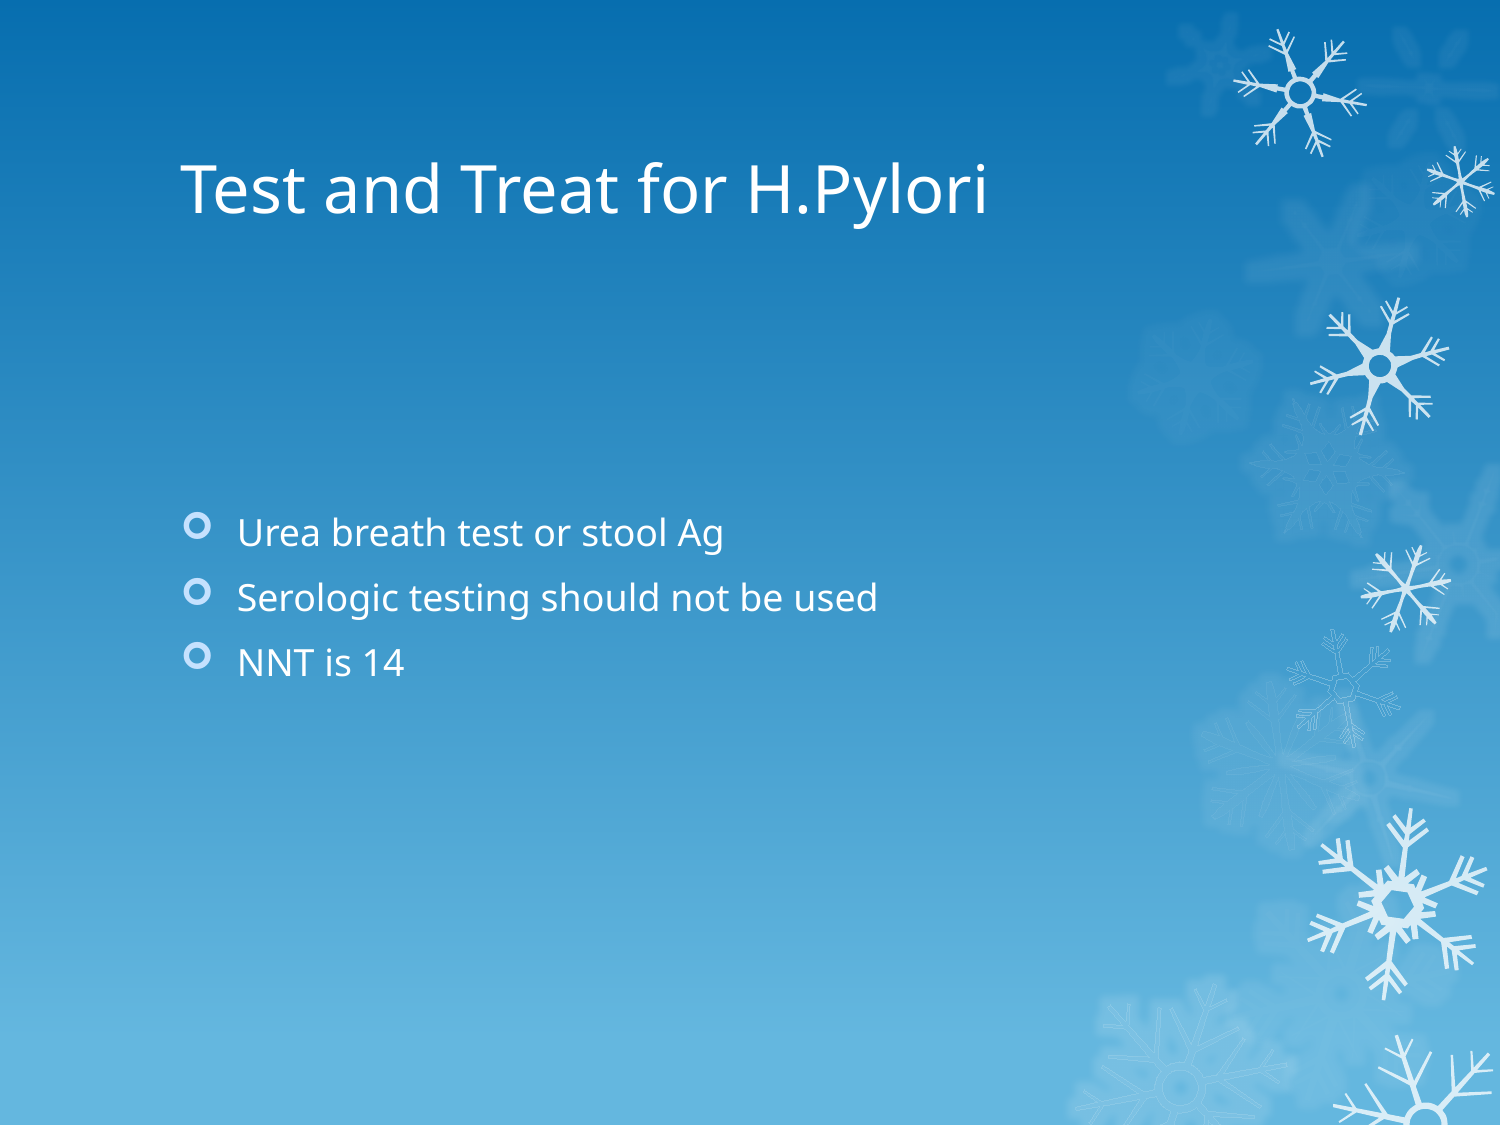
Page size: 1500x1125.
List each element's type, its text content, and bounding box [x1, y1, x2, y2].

list Urea breath test or stool Ag Serologic testing should not be used NNT is 14 [165, 296, 1335, 962]
title Test and Treat for H.Pylori [165, 110, 1335, 263]
